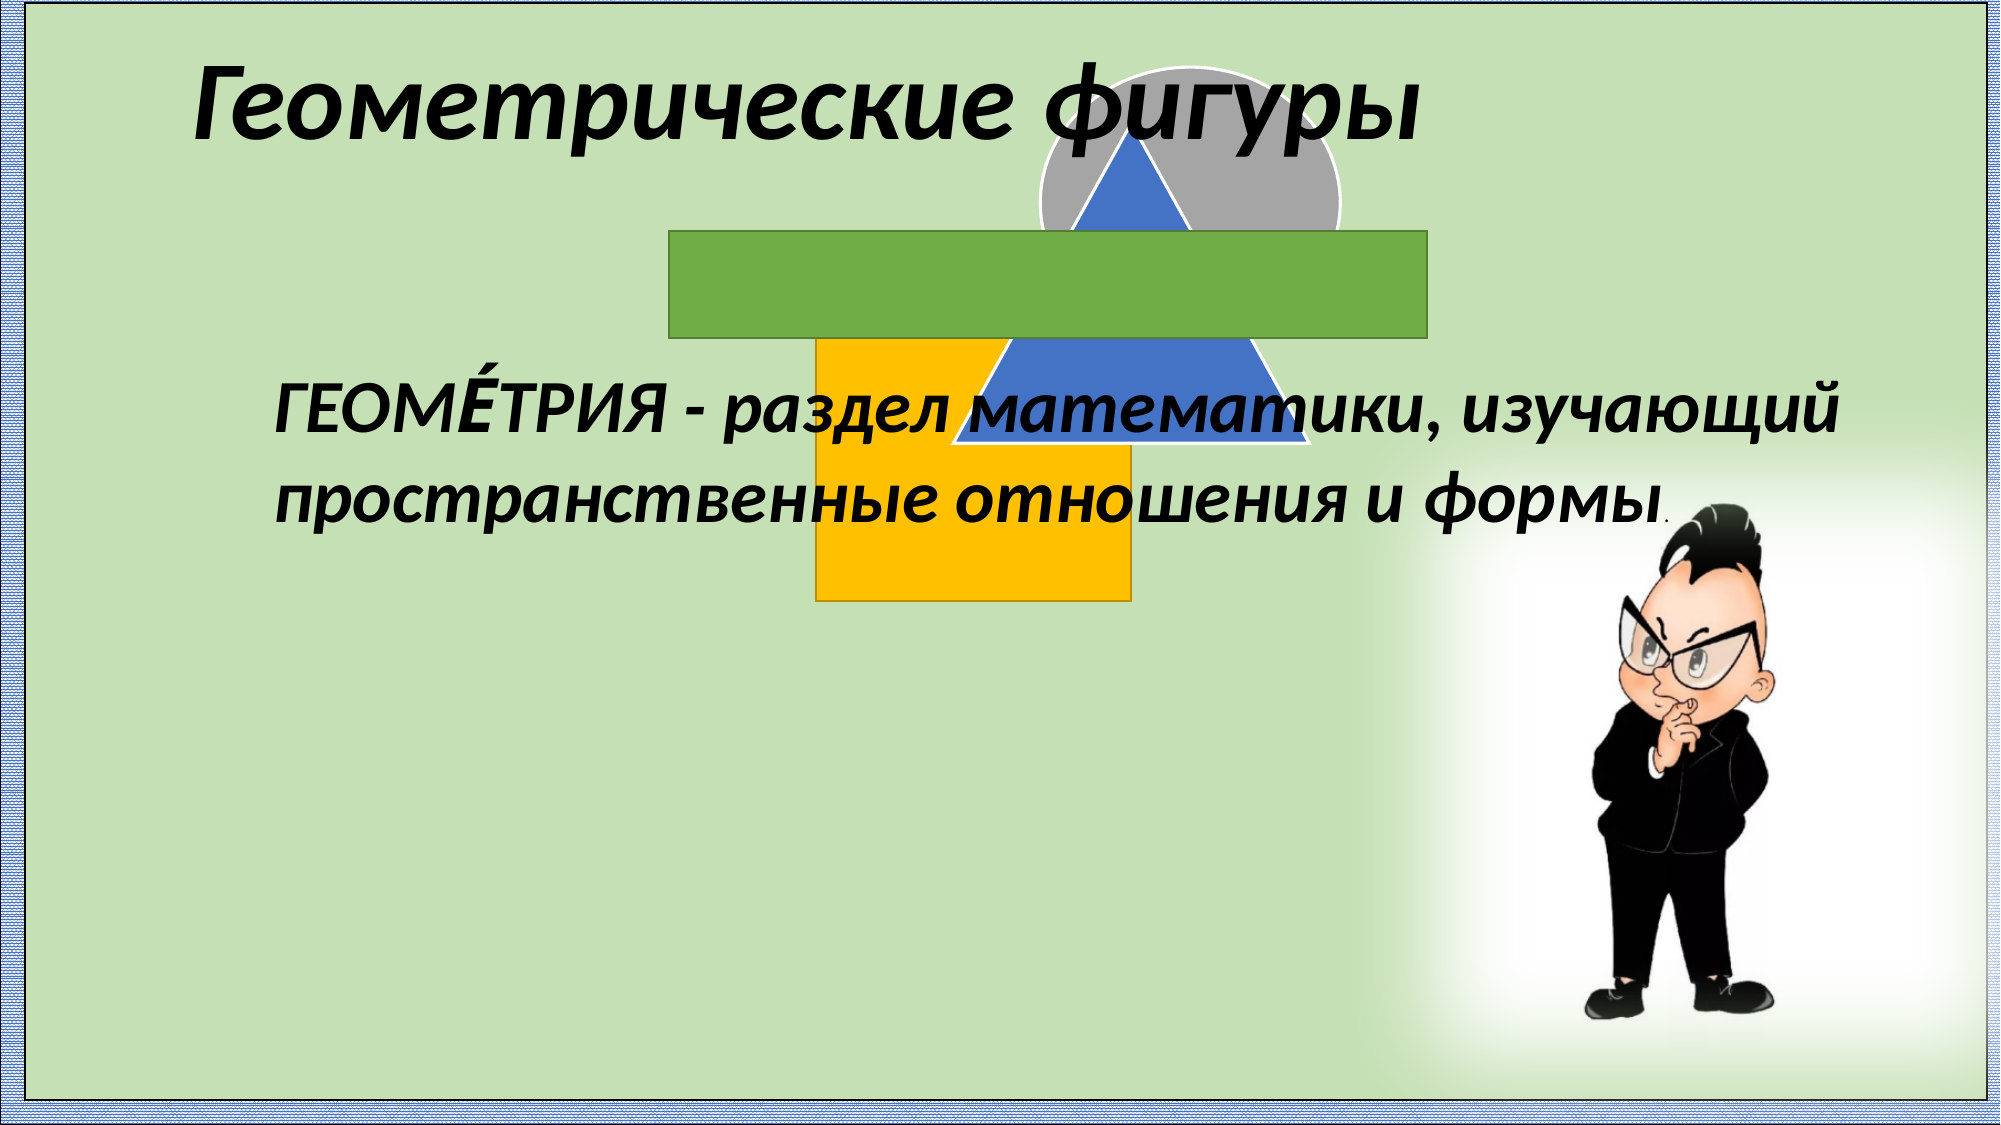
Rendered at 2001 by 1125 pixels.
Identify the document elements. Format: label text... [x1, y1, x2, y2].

text_box [815, 545, 1132, 602]
text_box Геометрические фигуры [176, 19, 1552, 170]
text_box [1038, 170, 1102, 230]
text_box [1003, 339, 1260, 350]
text_box [1070, 170, 1193, 230]
text_box [1160, 170, 1342, 230]
text_box [815, 339, 1008, 350]
picture [1329, 378, 2000, 1125]
text_box ГЕОМЕ́ТРИЯ - раздел математики, изучающий пространственные отношения и формы. [258, 350, 2000, 545]
text_box [668, 230, 1428, 339]
